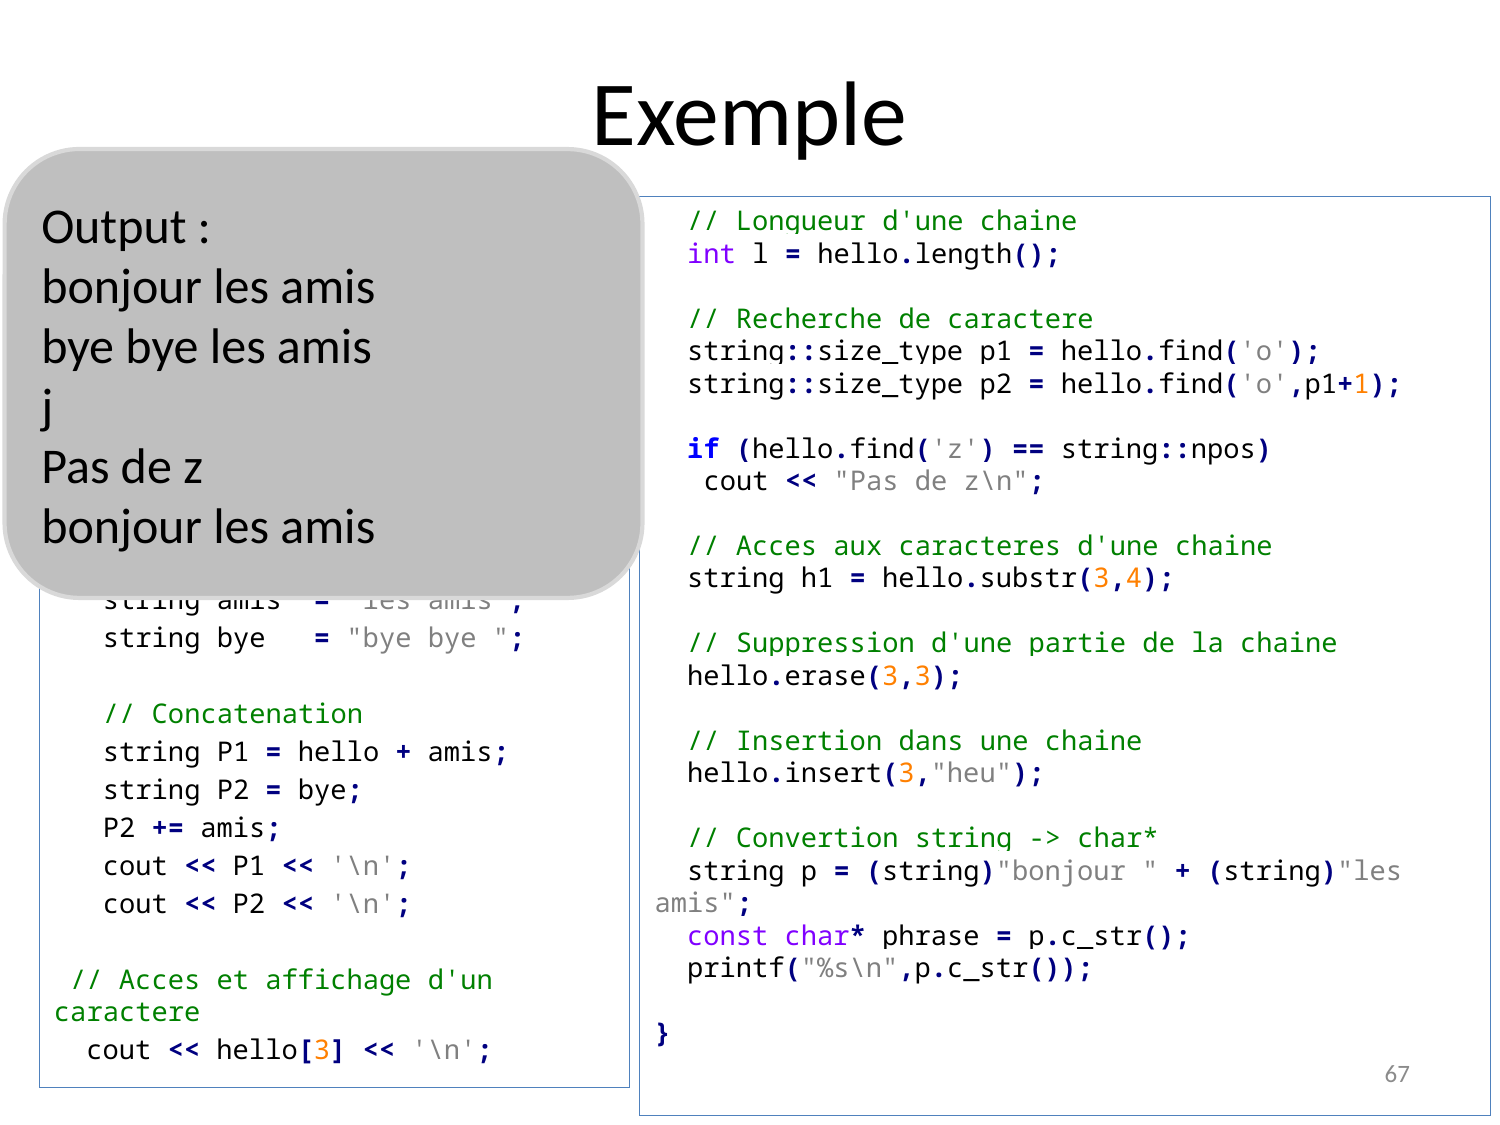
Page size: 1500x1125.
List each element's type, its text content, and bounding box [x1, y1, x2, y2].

text_box // Longueur d'une chaine int l = hello.length(); // Recherche de caractere string::size_type p1 = hello.find('o'); string::size_type p2 = hello.find('o',p1+1); if (hello.find('z') == string::npos) cout << "Pas de z\n"; // Acces aux caracteres d'une chaine string h1 = hello.substr(3,4); // Suppression d'une partie de la chaine hello.erase(3,3); // Insertion dans une chaine hello.insert(3,"heu"); // Convertion string -> char* string p = (string)"bonjour " + (string)"les amis"; const char* phrase = p.c_str(); printf("%s\n",p.c_str()); } [639, 196, 1491, 1116]
text_box [1491, 196, 1500, 939]
title Exemple [75, 45, 1425, 173]
list #include <string> #include <iostream> #include <stdio.h> using namespace std; int main() { // Initialisation string hello = "bonjour "; string amis = "les amis"; string bye = "bye bye "; // Concatenation string P1 = hello + amis; string P2 = bye; P2 += amis; cout << P1 << '\n'; cout << P2 << '\n'; // Acces et affichage d'un caractere cout << hello[3] << '\n'; [39, 570, 630, 1088]
text_box Output : bonjour les amis bye bye les amis j Pas de z bonjour les amis [2, 146, 645, 601]
